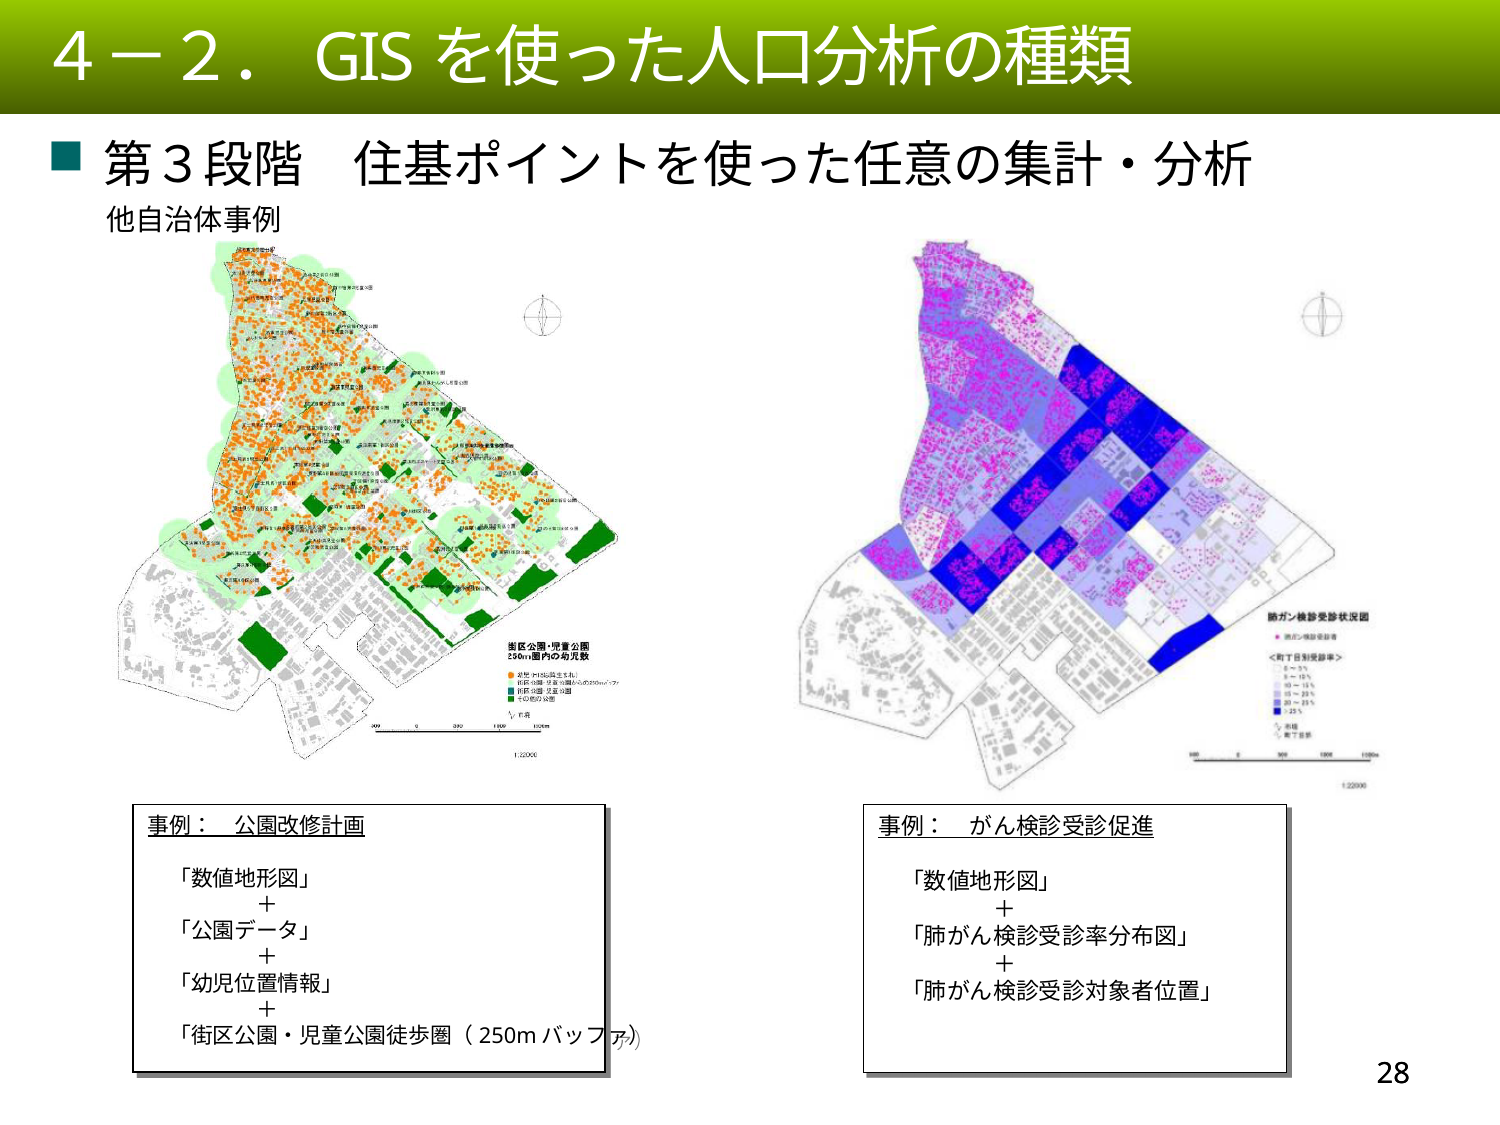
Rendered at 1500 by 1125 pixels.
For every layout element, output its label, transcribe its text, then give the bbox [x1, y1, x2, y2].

picture [694, 218, 1456, 805]
text_box 事例： がん検診受診促進 「数値地形図」 ＋ 「肺がん検診受診率分布図」 ＋ 「肺がん検診受診対象者位置」 [863, 813, 1287, 1073]
text_box 他自治体事例 [91, 193, 606, 224]
text_box ４－２．GISを使った人口分析の種類 [25, 12, 1471, 96]
text_box 第３段階 住基ポイントを使った任意の集計・分析 [32, 125, 1472, 249]
text_box 27 [1074, 1046, 1425, 1103]
text_box 事例： 公園改修計画 「数値地形図」 ＋ 「公園データ」 ＋ 「幼児位置情報」 ＋ 「街区公園・児童公園徒歩圏（250mバッファ） [132, 804, 606, 1073]
picture [76, 226, 662, 766]
